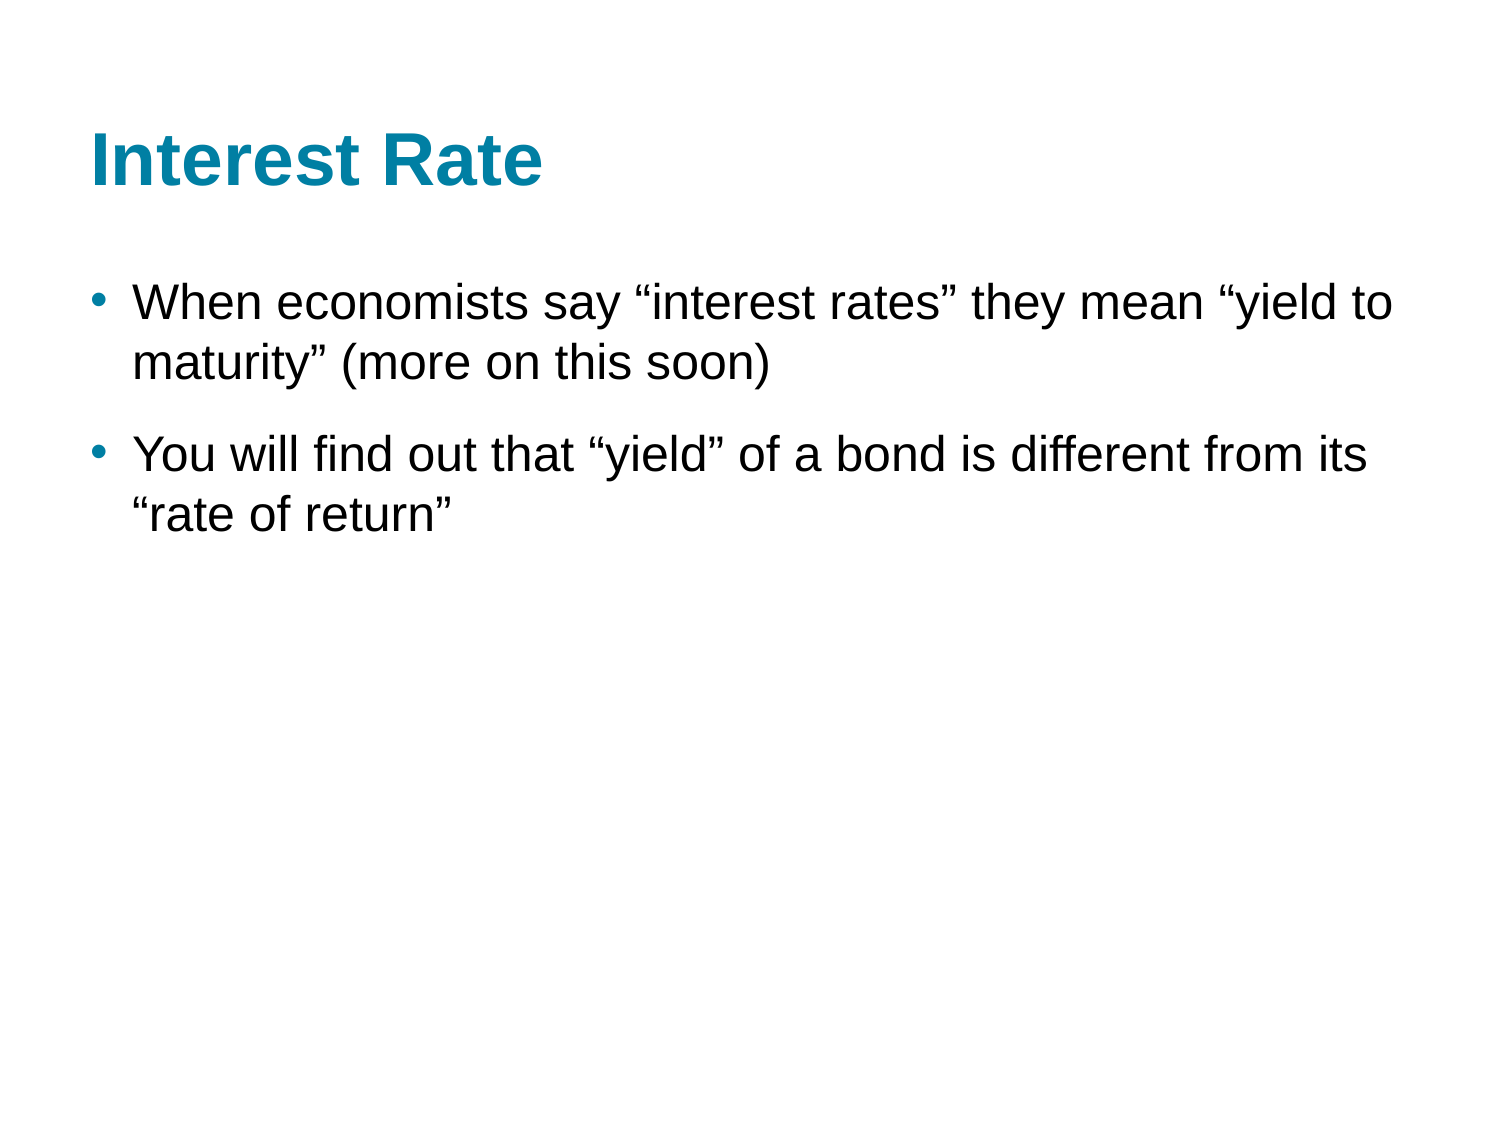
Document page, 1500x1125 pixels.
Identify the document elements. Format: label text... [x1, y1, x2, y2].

title Interest Rate [75, 35, 1425, 216]
list When economists say “interest rates” they mean “yield to maturity” (more on this soon) You will find out that “yield” of a bond is different from its “rate of return” [75, 254, 1425, 999]
